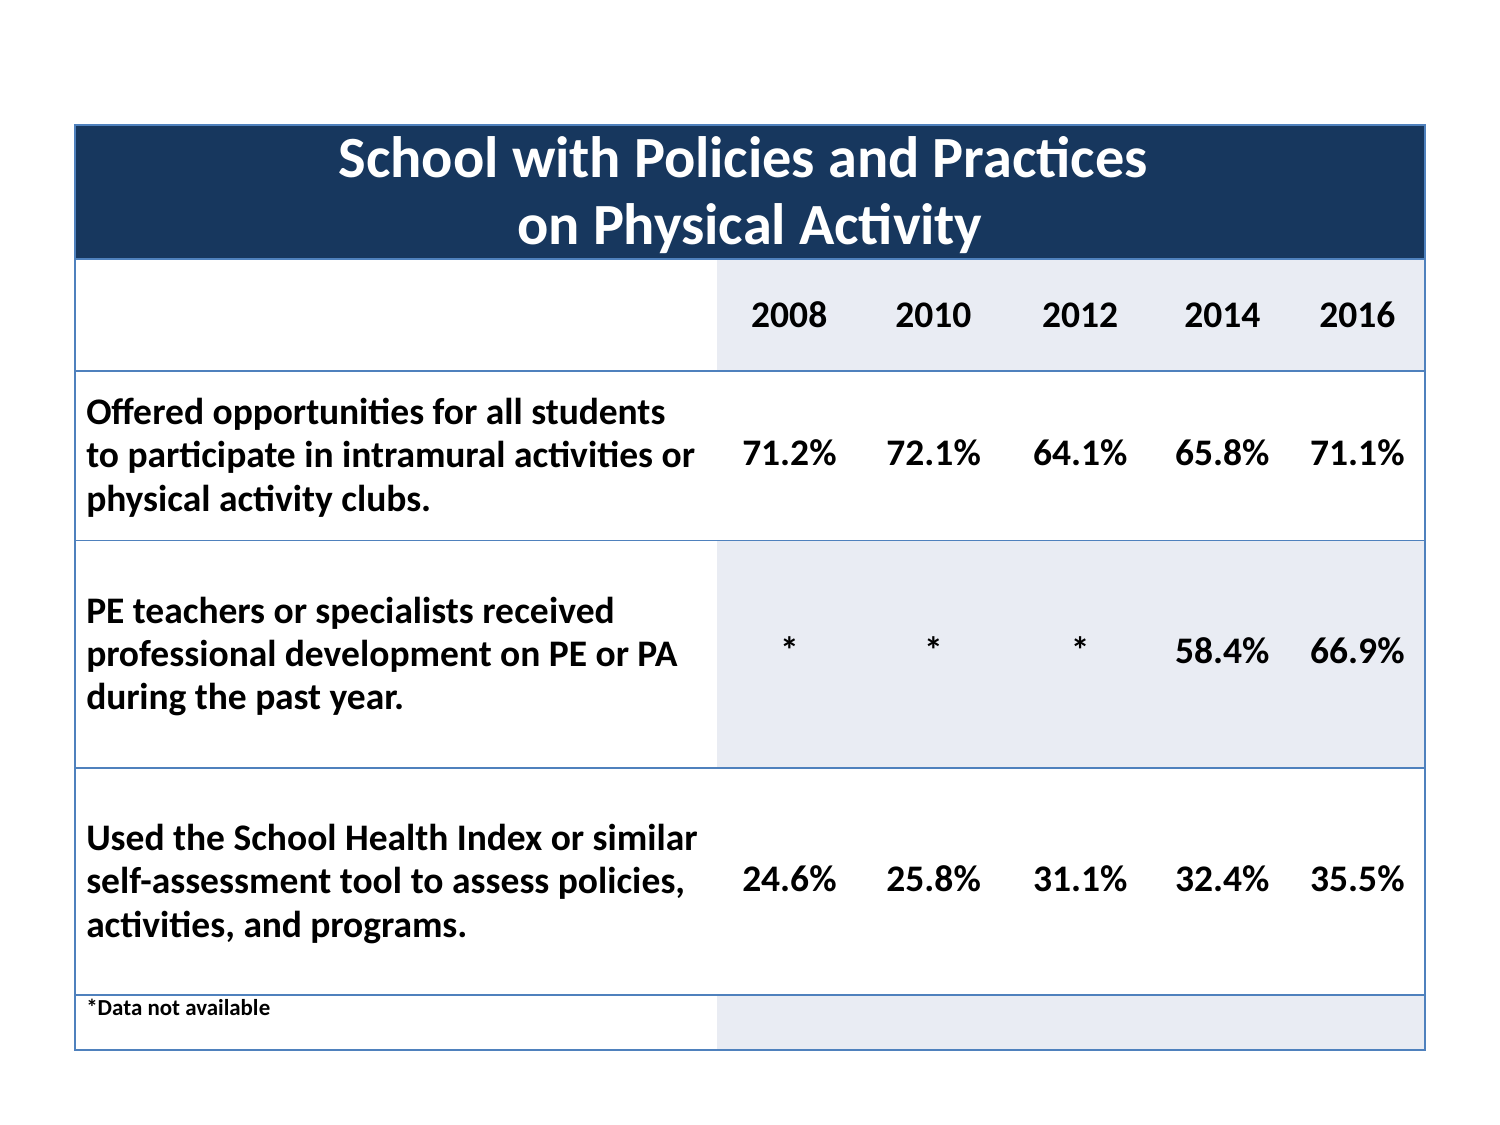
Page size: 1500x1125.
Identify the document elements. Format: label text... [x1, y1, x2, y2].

table_cell * [861, 541, 1006, 767]
table_cell 65.8% [1155, 372, 1290, 540]
table_cell 64.1% [1006, 372, 1155, 540]
table_cell 2016 [1290, 260, 1424, 370]
table_cell Used the School Health Index or similar self-assessment tool to assess policies, activities, and programs. [76, 769, 717, 994]
table_cell 2008 [717, 260, 861, 370]
table_cell PE teachers or specialists received professional development on PE or PA during the past year. [76, 541, 717, 767]
table_cell Offered opportunities for all students to participate in intramural activities or physical activity clubs. [76, 372, 717, 540]
table_cell 35.5% [1290, 769, 1424, 994]
table_cell [1006, 996, 1155, 1049]
table_cell [861, 996, 1006, 1049]
table_cell * [1006, 541, 1155, 767]
table_cell 66.9% [1290, 541, 1424, 767]
table_cell [1155, 996, 1290, 1049]
table_cell [717, 996, 861, 1049]
table_cell 25.8% [861, 769, 1006, 994]
table_cell 2012 [1006, 260, 1155, 370]
table_cell 72.1% [861, 372, 1006, 540]
table_cell 32.4% [1155, 769, 1290, 994]
table_cell 71.2% [717, 372, 861, 540]
table_cell *Data not available [76, 996, 717, 1049]
table_cell [76, 260, 717, 370]
table_cell 31.1% [1006, 769, 1155, 994]
table_header School with Policies and Practices on Physical Activity [76, 126, 1424, 258]
table_cell 58.4% [1155, 541, 1290, 767]
table_cell 2014 [1155, 260, 1290, 370]
table_cell * [717, 541, 861, 767]
table_cell 71.1% [1290, 372, 1424, 540]
table_cell [1290, 996, 1424, 1049]
table_cell 2010 [861, 260, 1006, 370]
table_cell 24.6% [717, 769, 861, 994]
